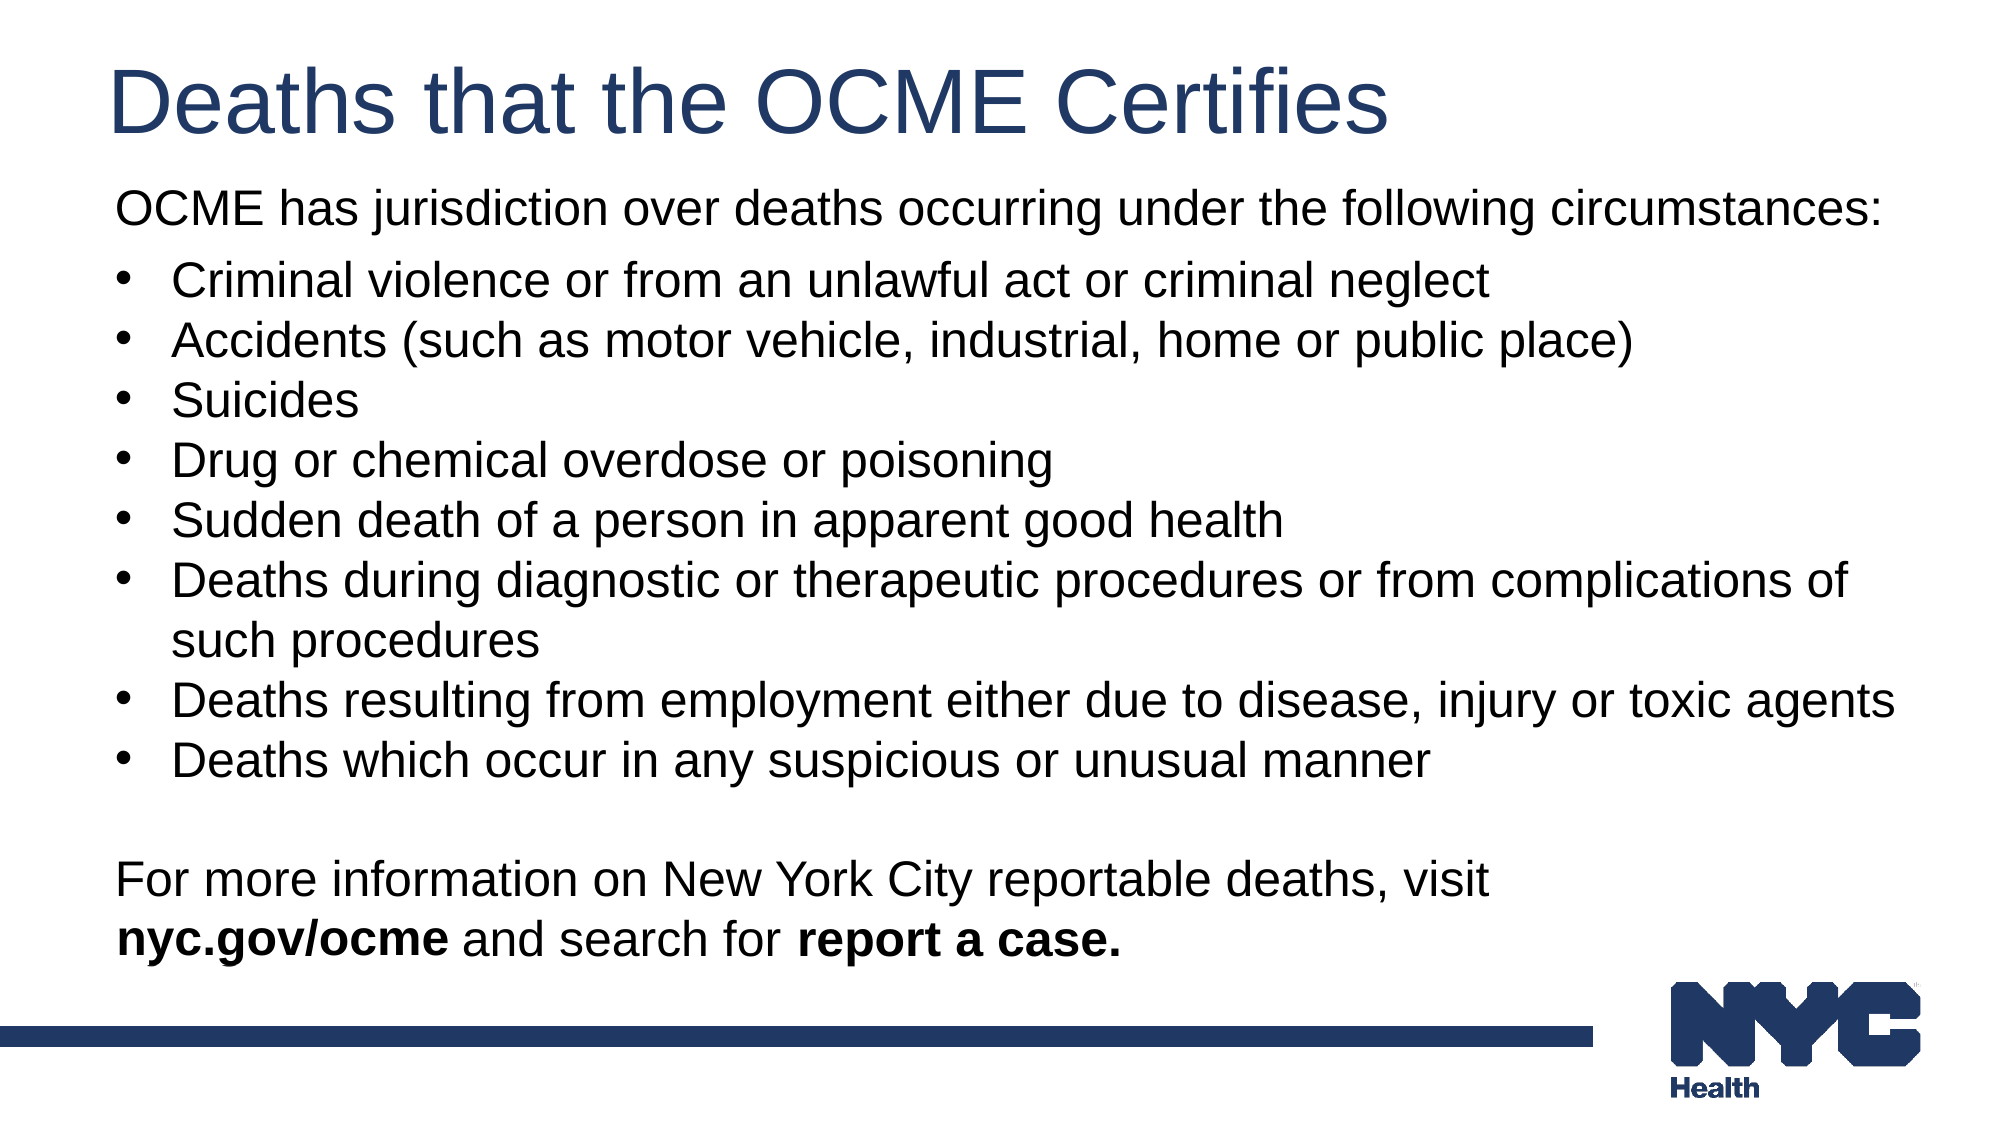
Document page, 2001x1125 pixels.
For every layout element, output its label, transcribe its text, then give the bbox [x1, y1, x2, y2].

text_box nyc.gov/ocme [108, 898, 460, 966]
list OCME has jurisdiction over deaths occurring under the following circumstances: Criminal violence or from an unlawful act or criminal neglect Accidents (such as motor vehicle, industrial, home or public place) Suicides Drug or chemical overdose or poisoning Sudden death of a person in apparent good health Deaths during diagnostic or therapeutic procedures or from complications of such procedures Deaths resulting from employment either due to disease, injury or toxic agents Deaths which occur in any suspicious or unusual manner [99, 167, 1915, 980]
text_box report a case. [789, 899, 1211, 953]
text_box For more information on New York City reportable deaths, visit nyc.gov/ocme and search for [99, 838, 1598, 974]
picture [1671, 982, 1921, 1098]
title Deaths that the OCME Certifies [99, 2, 1900, 167]
